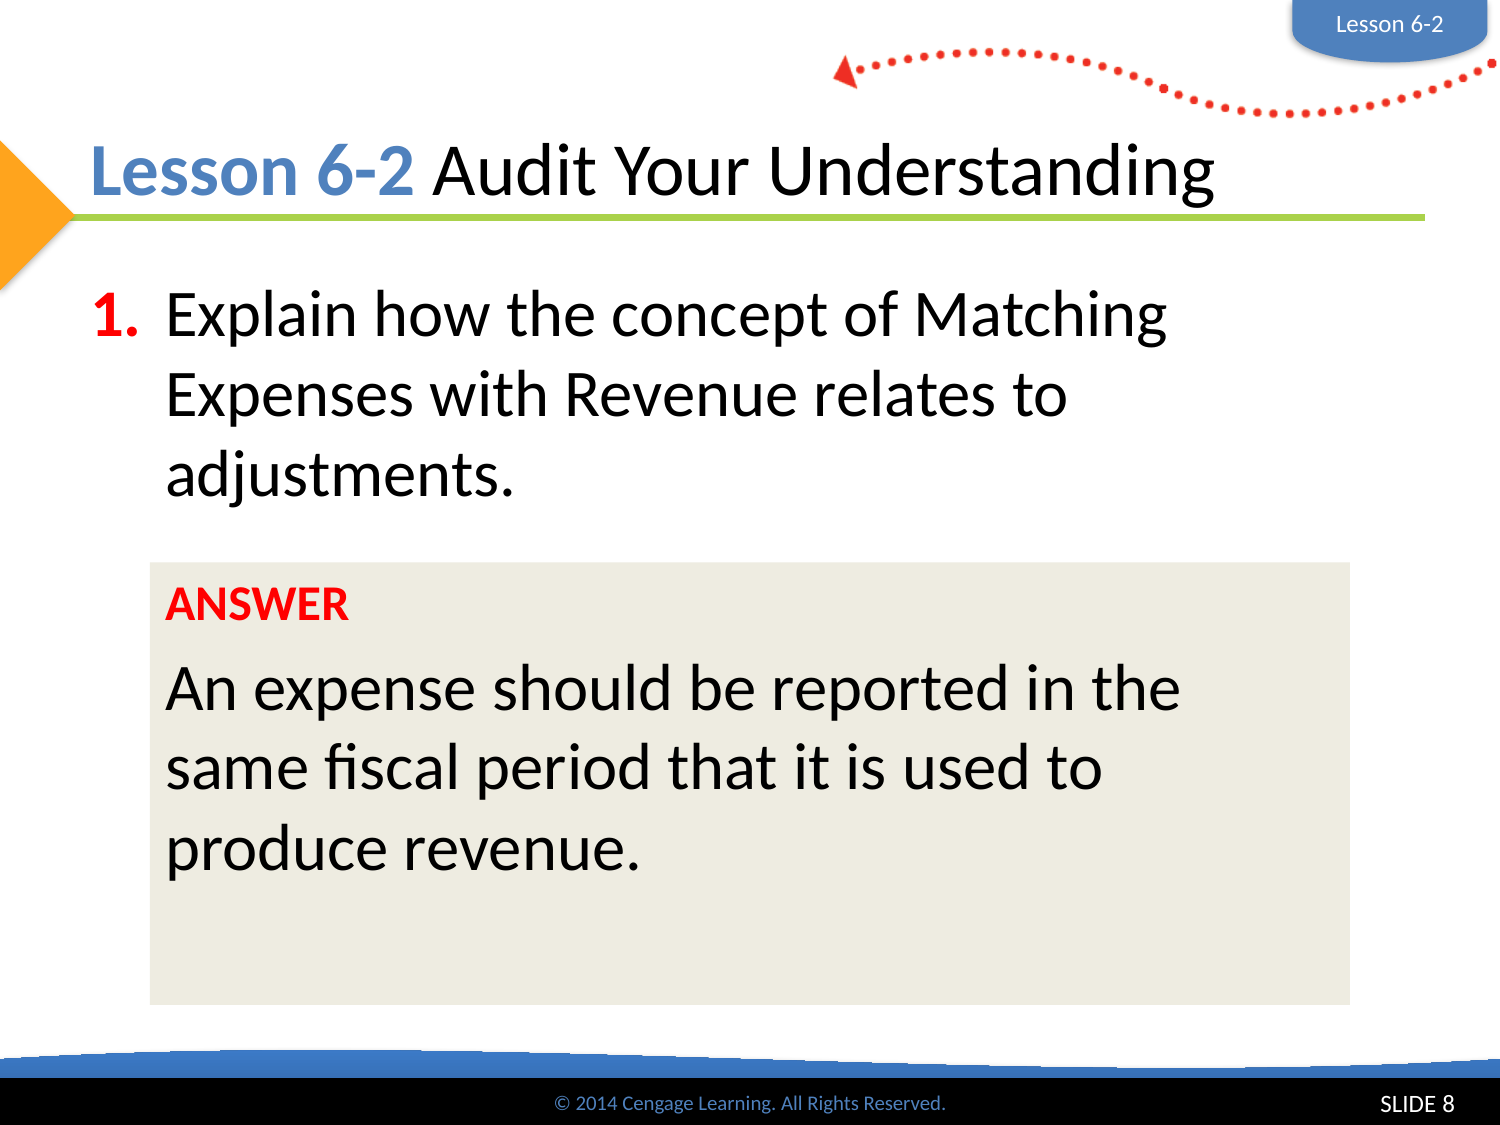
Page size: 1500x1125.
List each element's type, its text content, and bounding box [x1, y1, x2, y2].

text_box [1292, 0, 1488, 63]
title Lesson 6-2 Audit Your Understanding [75, 29, 1350, 218]
text_box [0, 138, 78, 293]
slide_number SLIDE 8 [1170, 1080, 1470, 1125]
text_box ANSWER An expense should be reported in the same fiscal period that it is used to produce revenue. [149, 562, 1350, 1005]
list 1. Explain how the concept of Matching Expenses with Revenue relates to adjustments. [75, 262, 1425, 1005]
picture [827, 37, 1500, 126]
